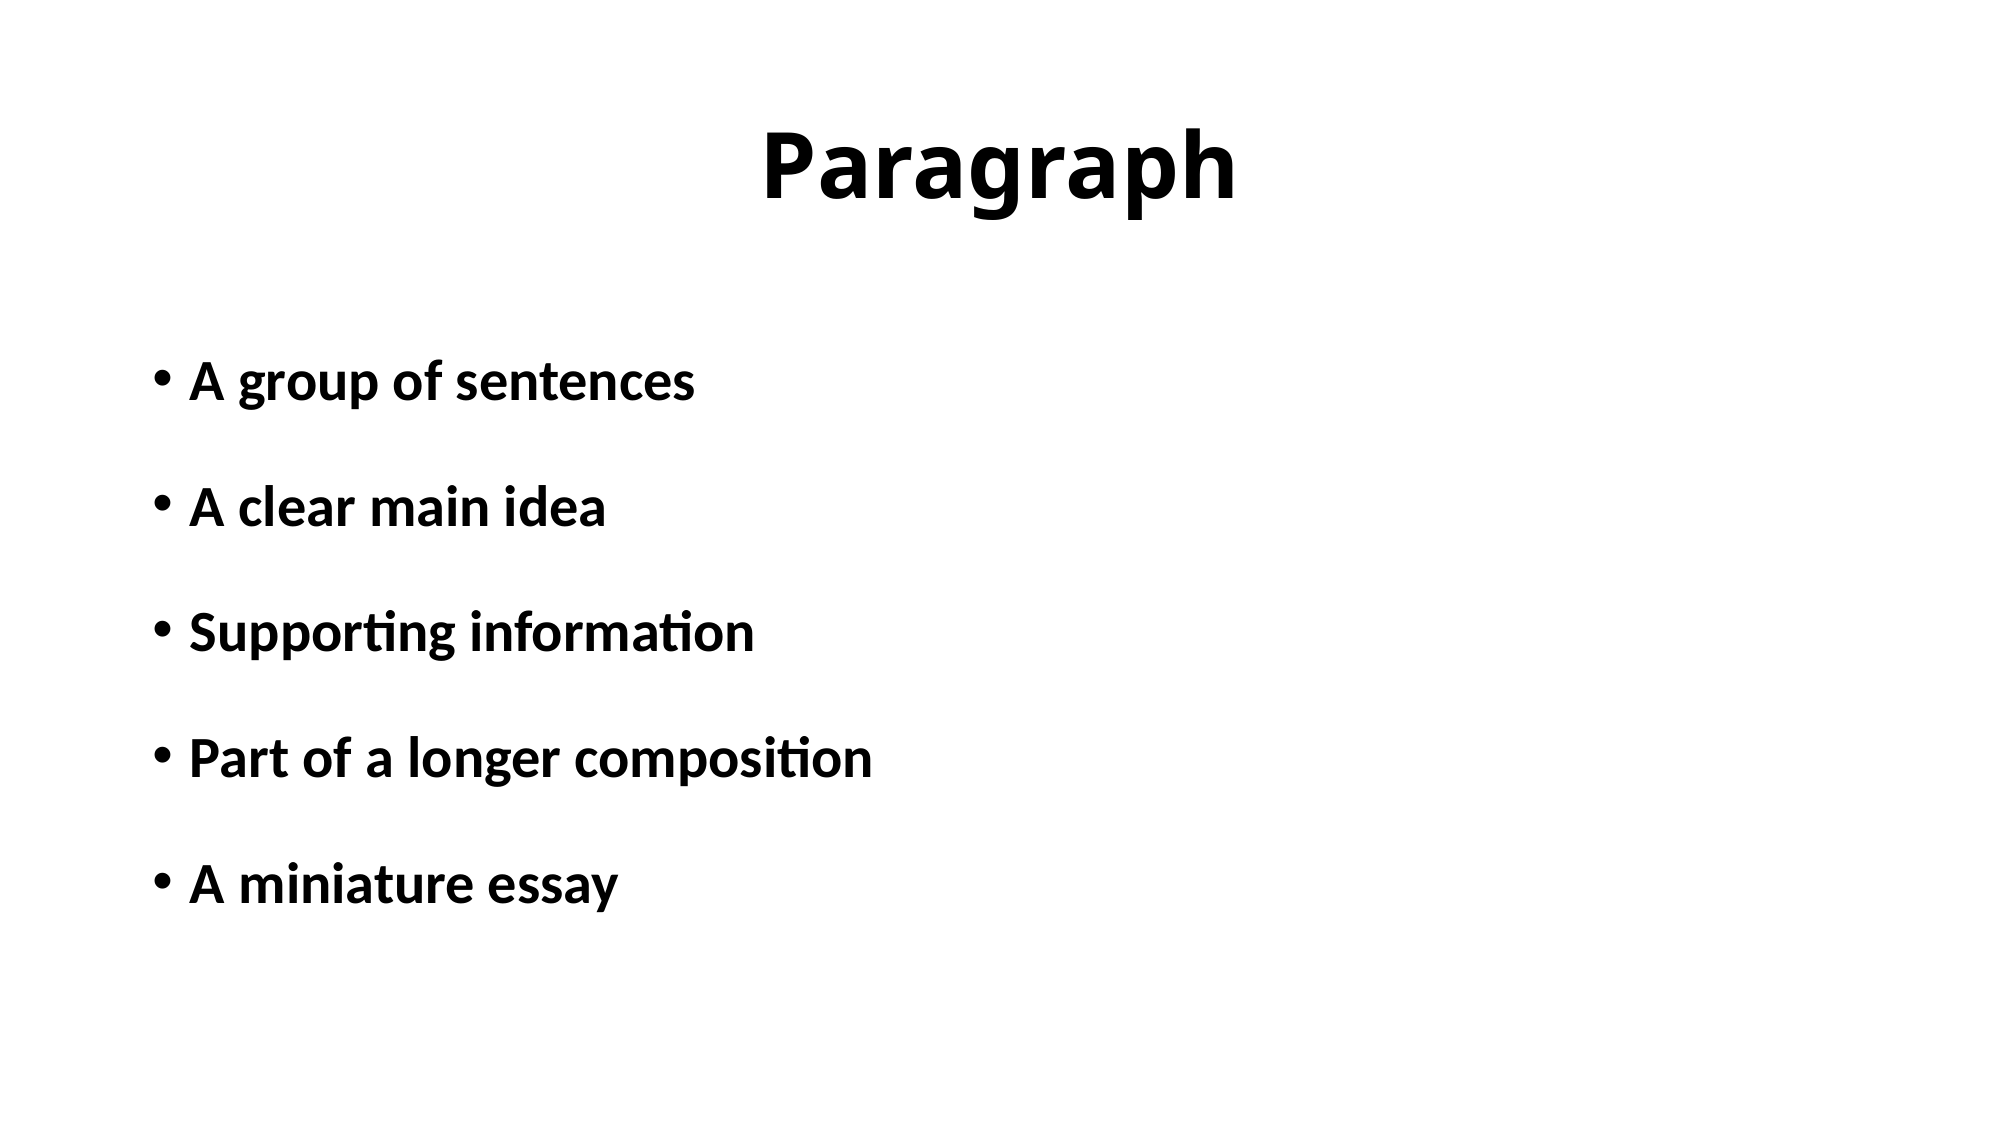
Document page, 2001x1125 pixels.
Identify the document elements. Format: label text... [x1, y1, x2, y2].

list A group of sentences A clear main idea Supporting information Part of a longer composition A miniature essay [137, 299, 1863, 1014]
title Paragraph [137, 59, 1863, 278]
